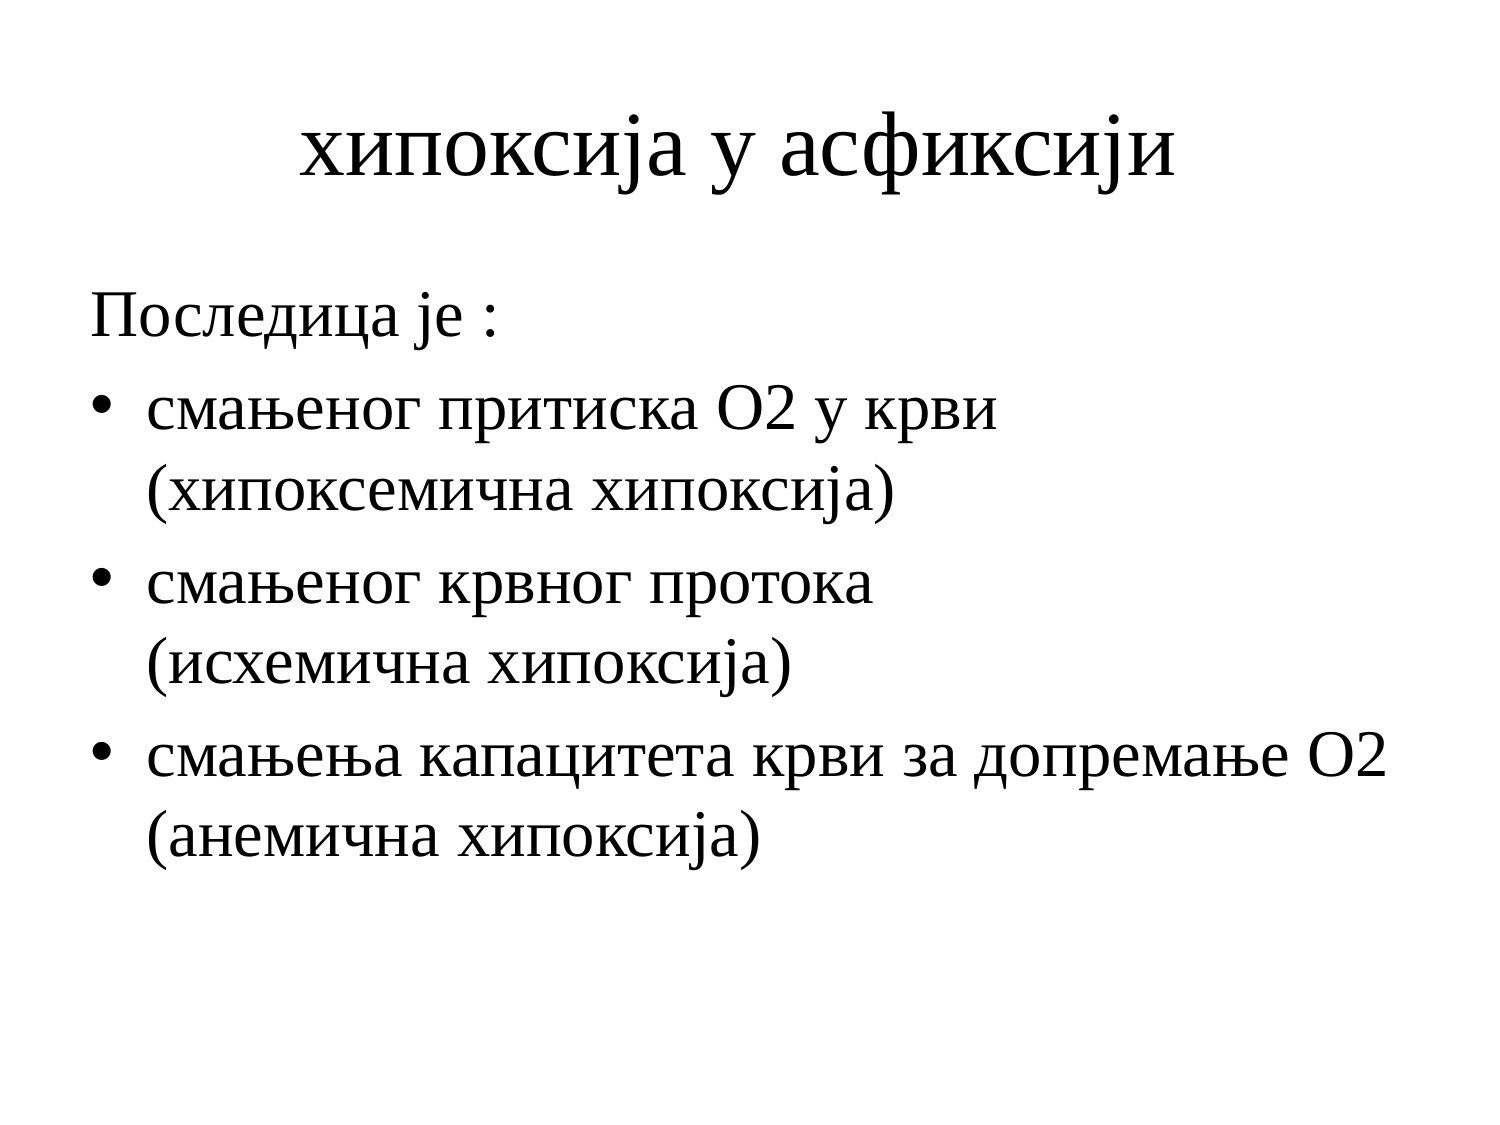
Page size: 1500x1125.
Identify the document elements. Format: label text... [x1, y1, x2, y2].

title хипоксија у асфиксији [75, 45, 1425, 233]
list Последица је : смањеног притиска О2 у крви (хипоксемична хипоксија) смањеног крвног протока (исхемична хипоксија) смањења капацитета крви за допремање О2 (анемична хипоксија) [75, 262, 1425, 1005]
